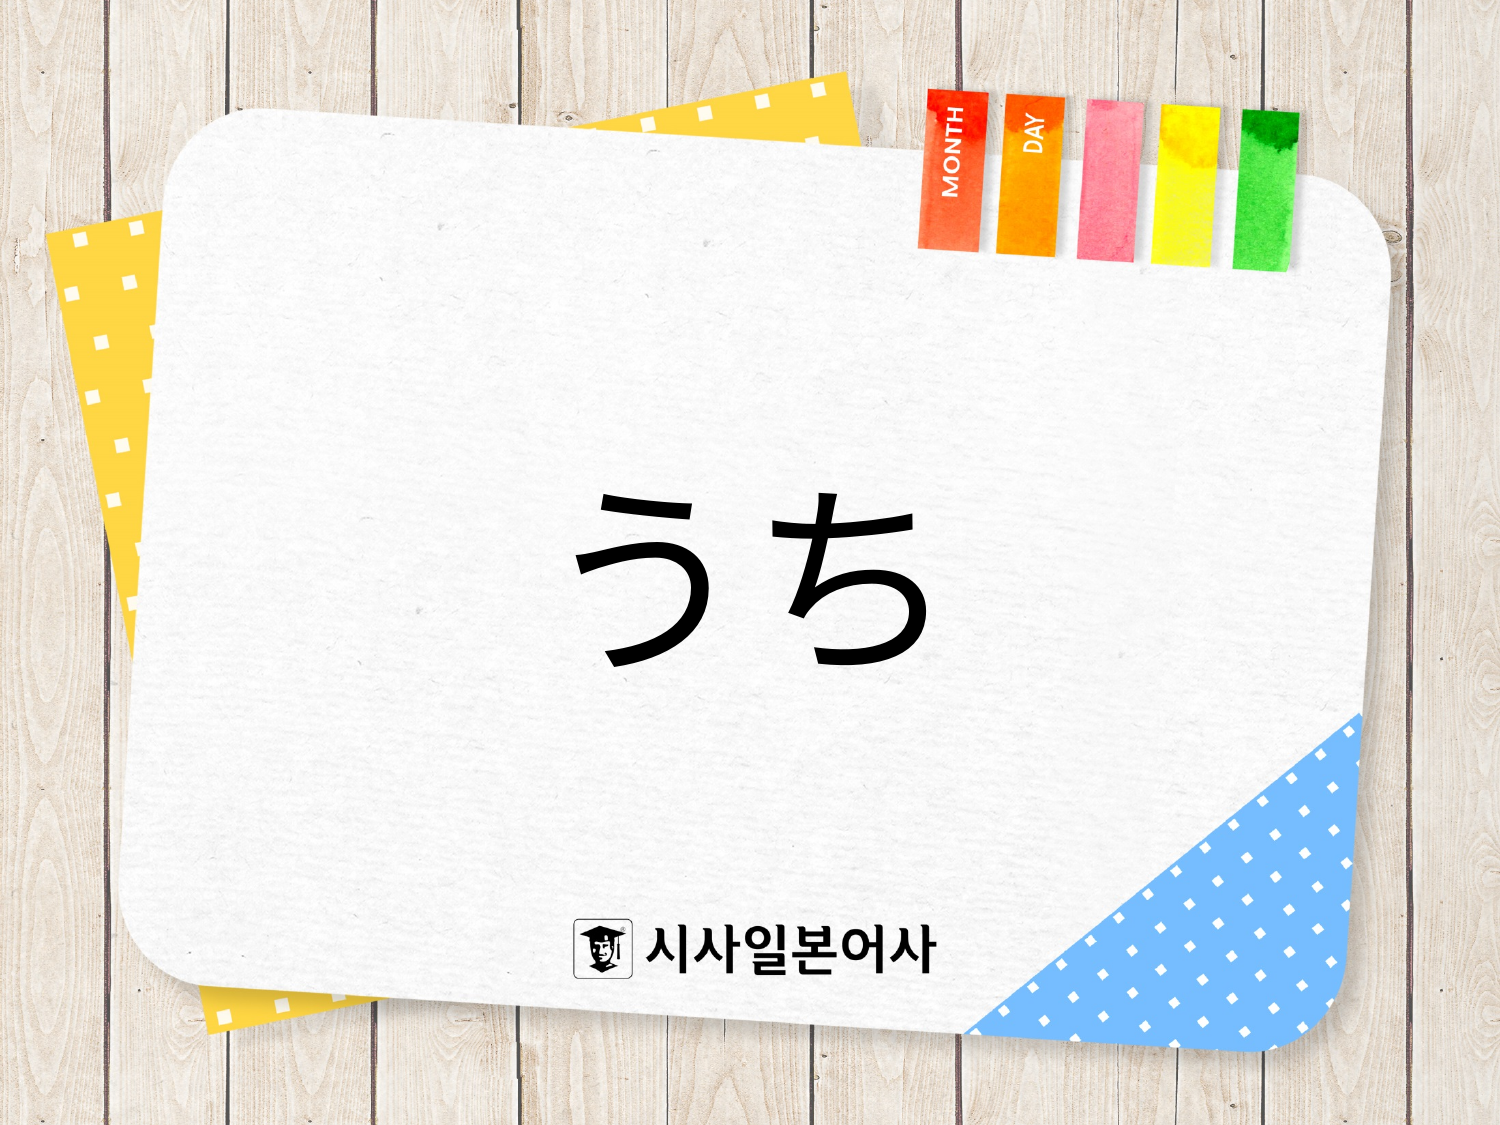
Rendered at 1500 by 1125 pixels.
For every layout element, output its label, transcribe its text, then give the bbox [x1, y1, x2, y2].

title うち [75, 338, 1425, 811]
picture [0, 0, 1500, 1125]
